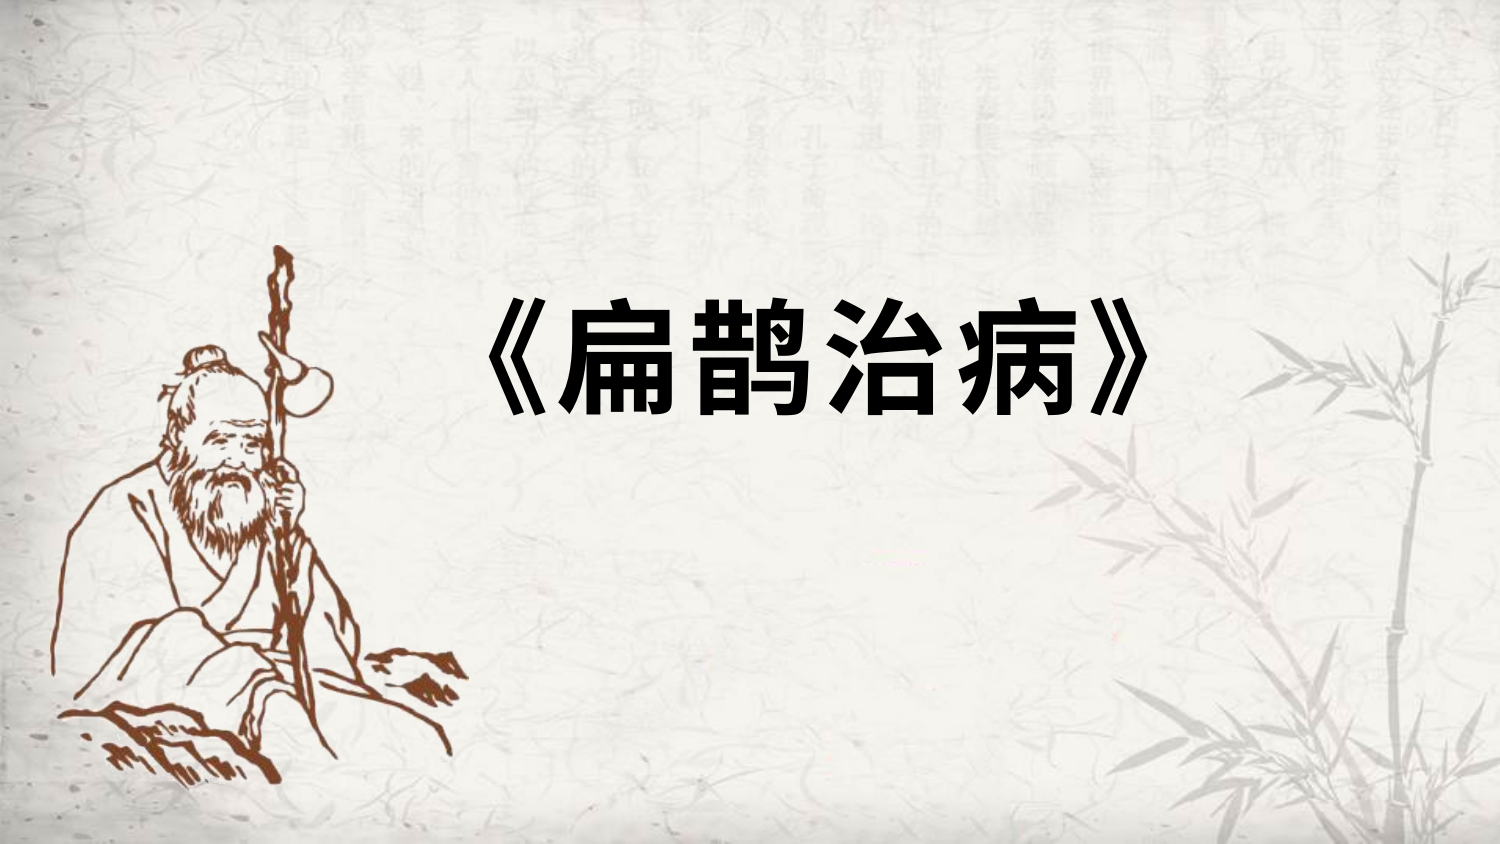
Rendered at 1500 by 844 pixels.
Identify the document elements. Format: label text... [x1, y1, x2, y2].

picture [0, 0, 1500, 844]
text_box 《扁鹊治病》 [469, 274, 1225, 436]
